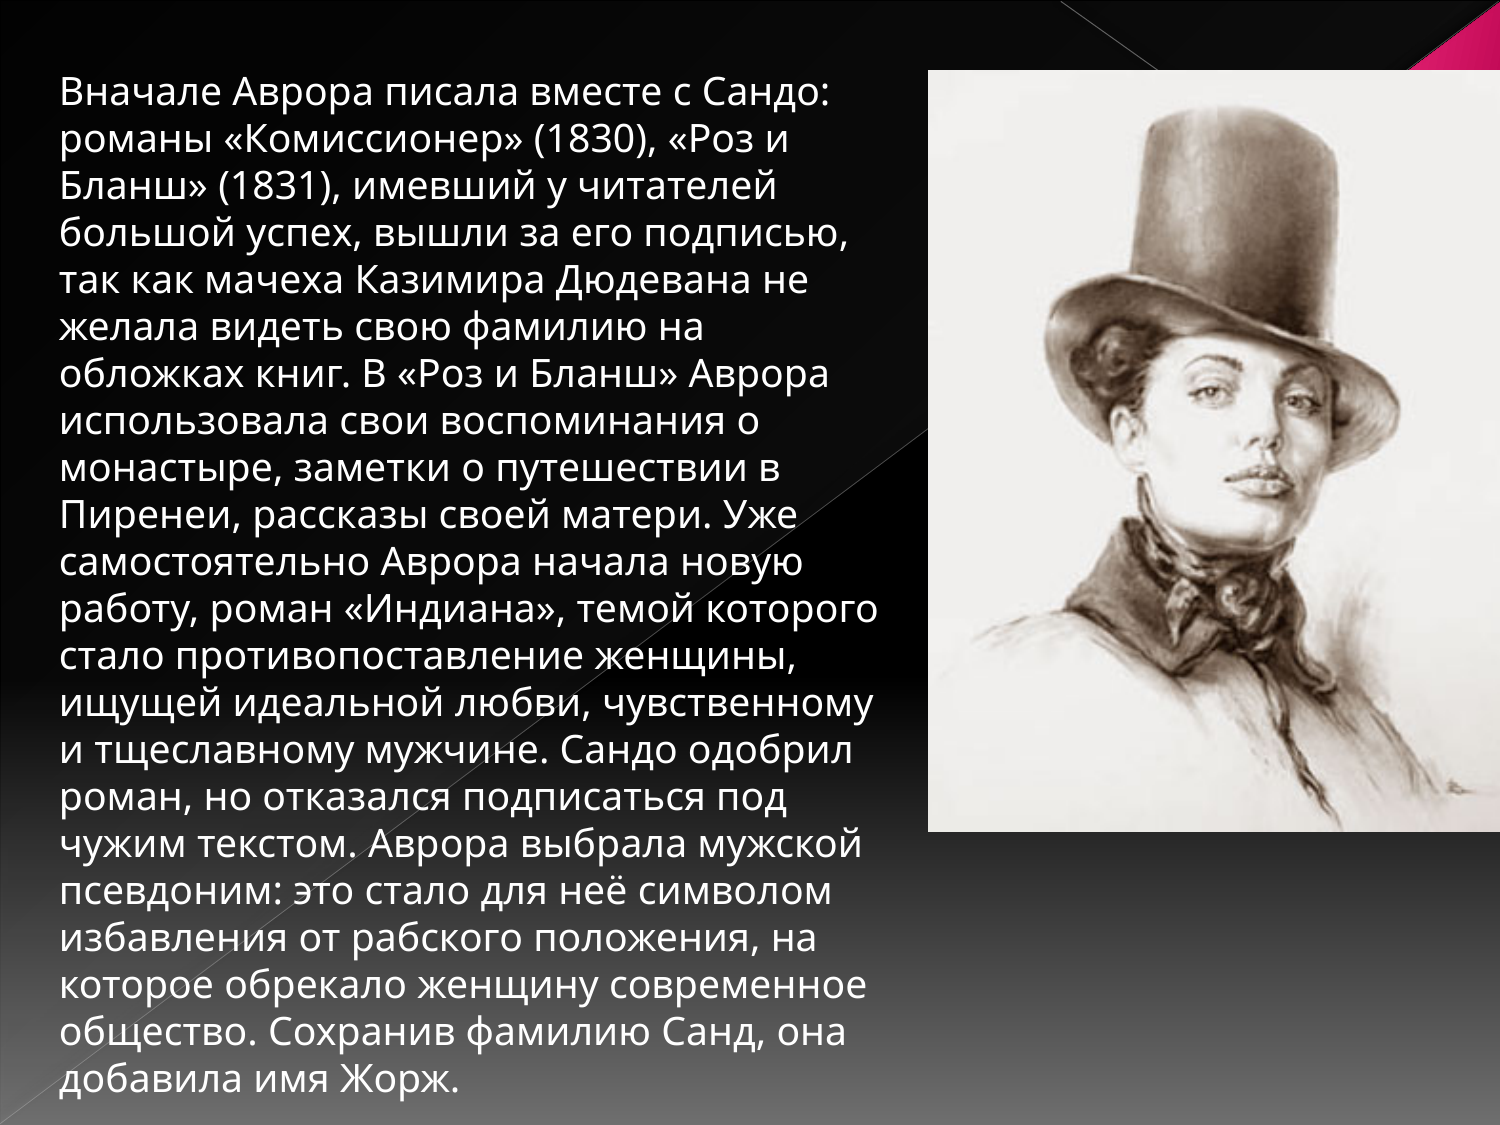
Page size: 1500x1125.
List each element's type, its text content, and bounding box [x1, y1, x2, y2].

list Вначале Аврора писала вместе с Сандо: романы «Комиссионер» (1830), «Роз и Бланш» (1831), имевший у читателей большой успех, вышли за его подписью, так как мачеха Казимира Дюдевана не желала видеть свою фамилию на обложках книг. В «Роз и Бланш» Аврора использовала свои воспоминания о монастыре, заметки о путешествии в Пиренеи, рассказы своей матери. Уже самостоятельно Аврора начала новую работу, роман «Индиана», темой которого стало противопоставление женщины, ищущей идеальной любви, чувственному и тщеславному мужчине. Сандо одобрил роман, но отказался подписаться под чужим текстом. Аврора выбрала мужской псевдоним: это стало для неё символом избавления от рабского положения, на которое обрекало женщину современное общество. Сохранив фамилию Санд, она добавила имя Жорж. [35, 58, 903, 1125]
picture [928, 70, 1500, 833]
